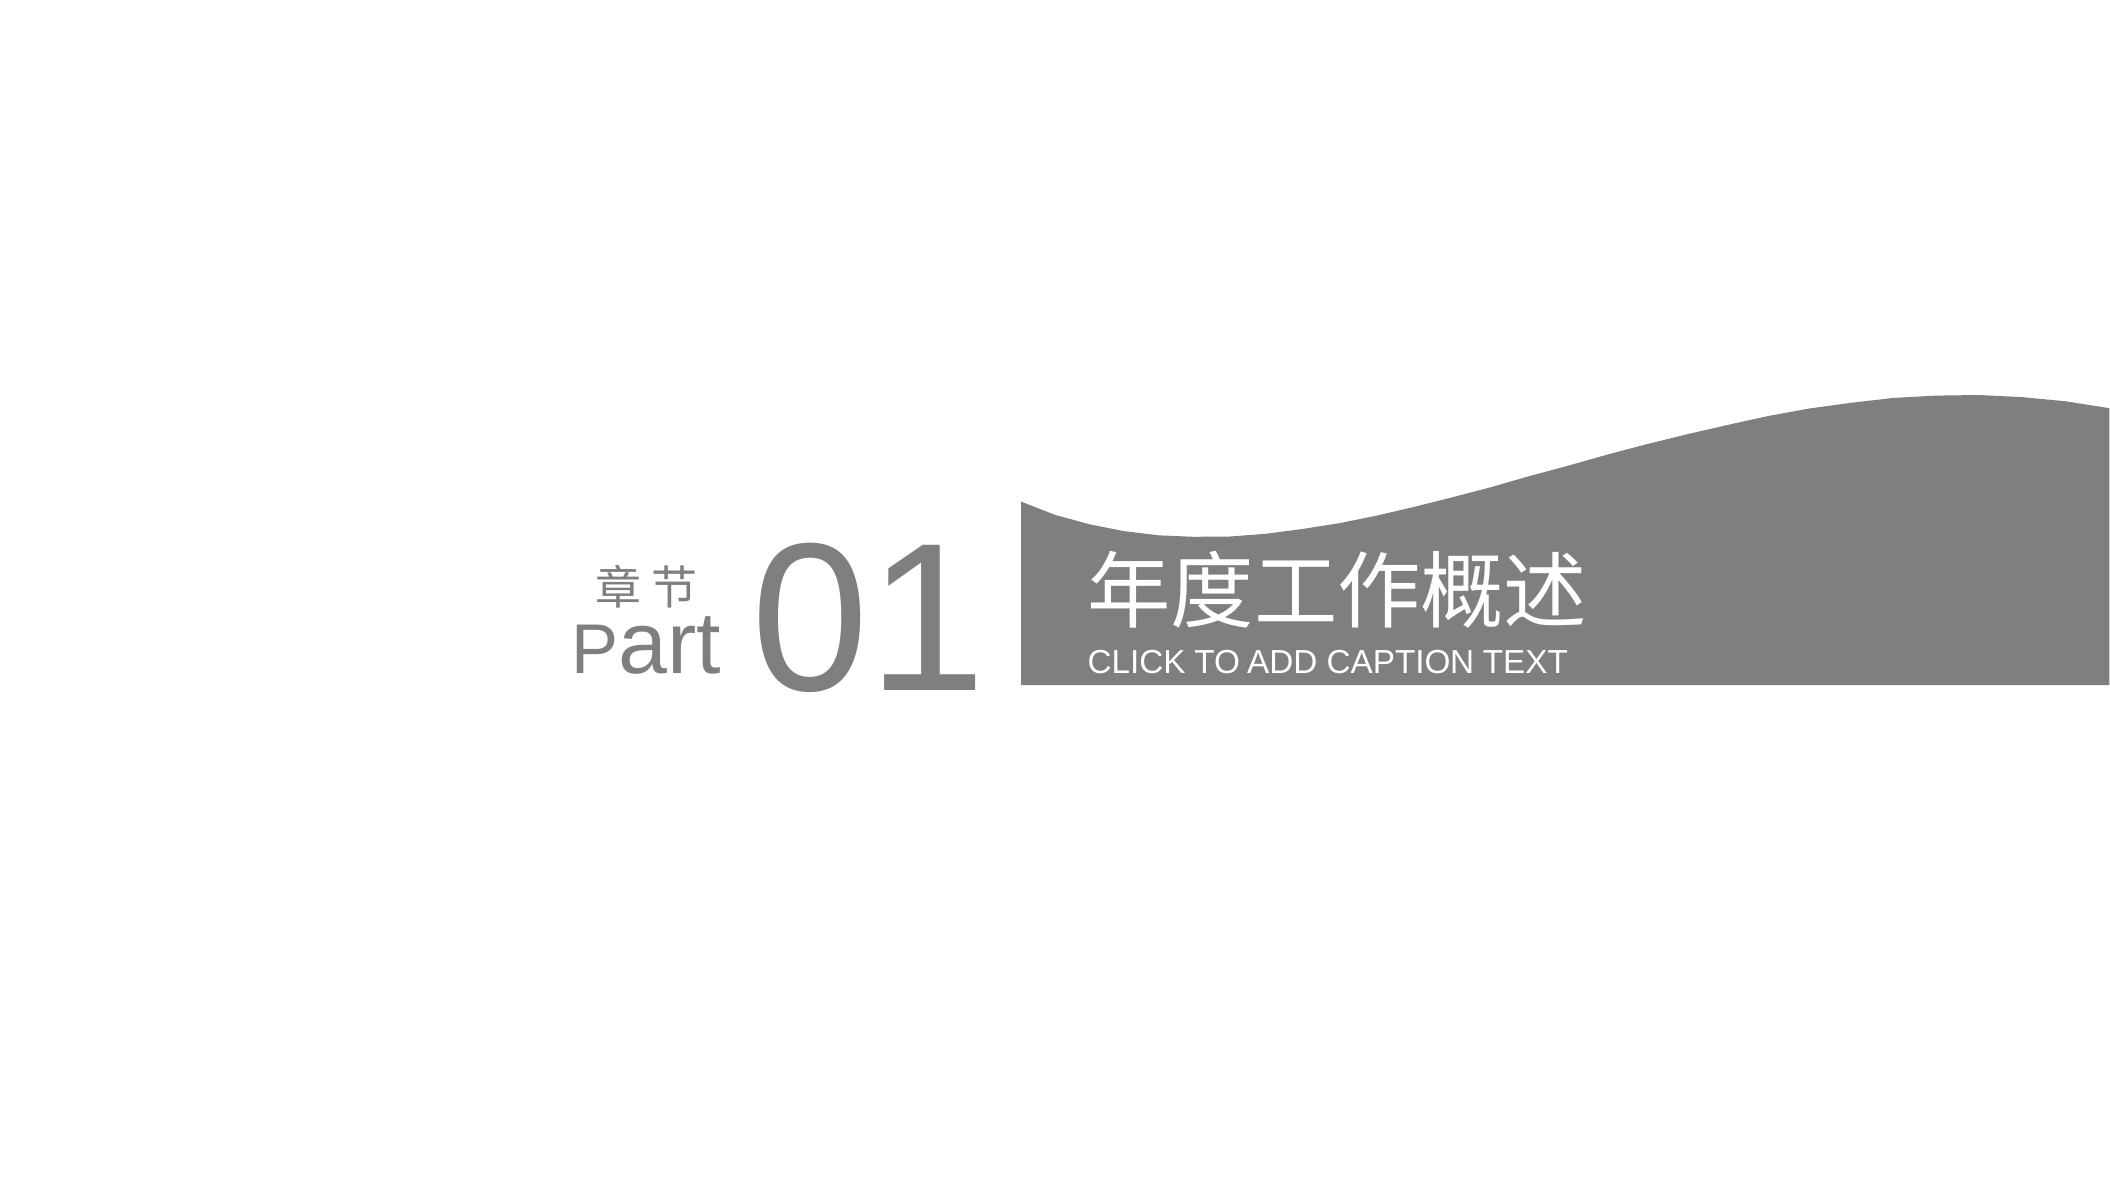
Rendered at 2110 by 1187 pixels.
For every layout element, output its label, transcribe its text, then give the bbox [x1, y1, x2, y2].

text_box CLICK TO ADD CAPTION TEXT [1087, 644, 1693, 681]
text_box Part [571, 586, 722, 692]
text_box 年度工作概述 [1087, 549, 1693, 640]
text_box 01 [751, 479, 986, 733]
text_box 章 节 [595, 558, 698, 614]
text_box [1021, 395, 2110, 686]
